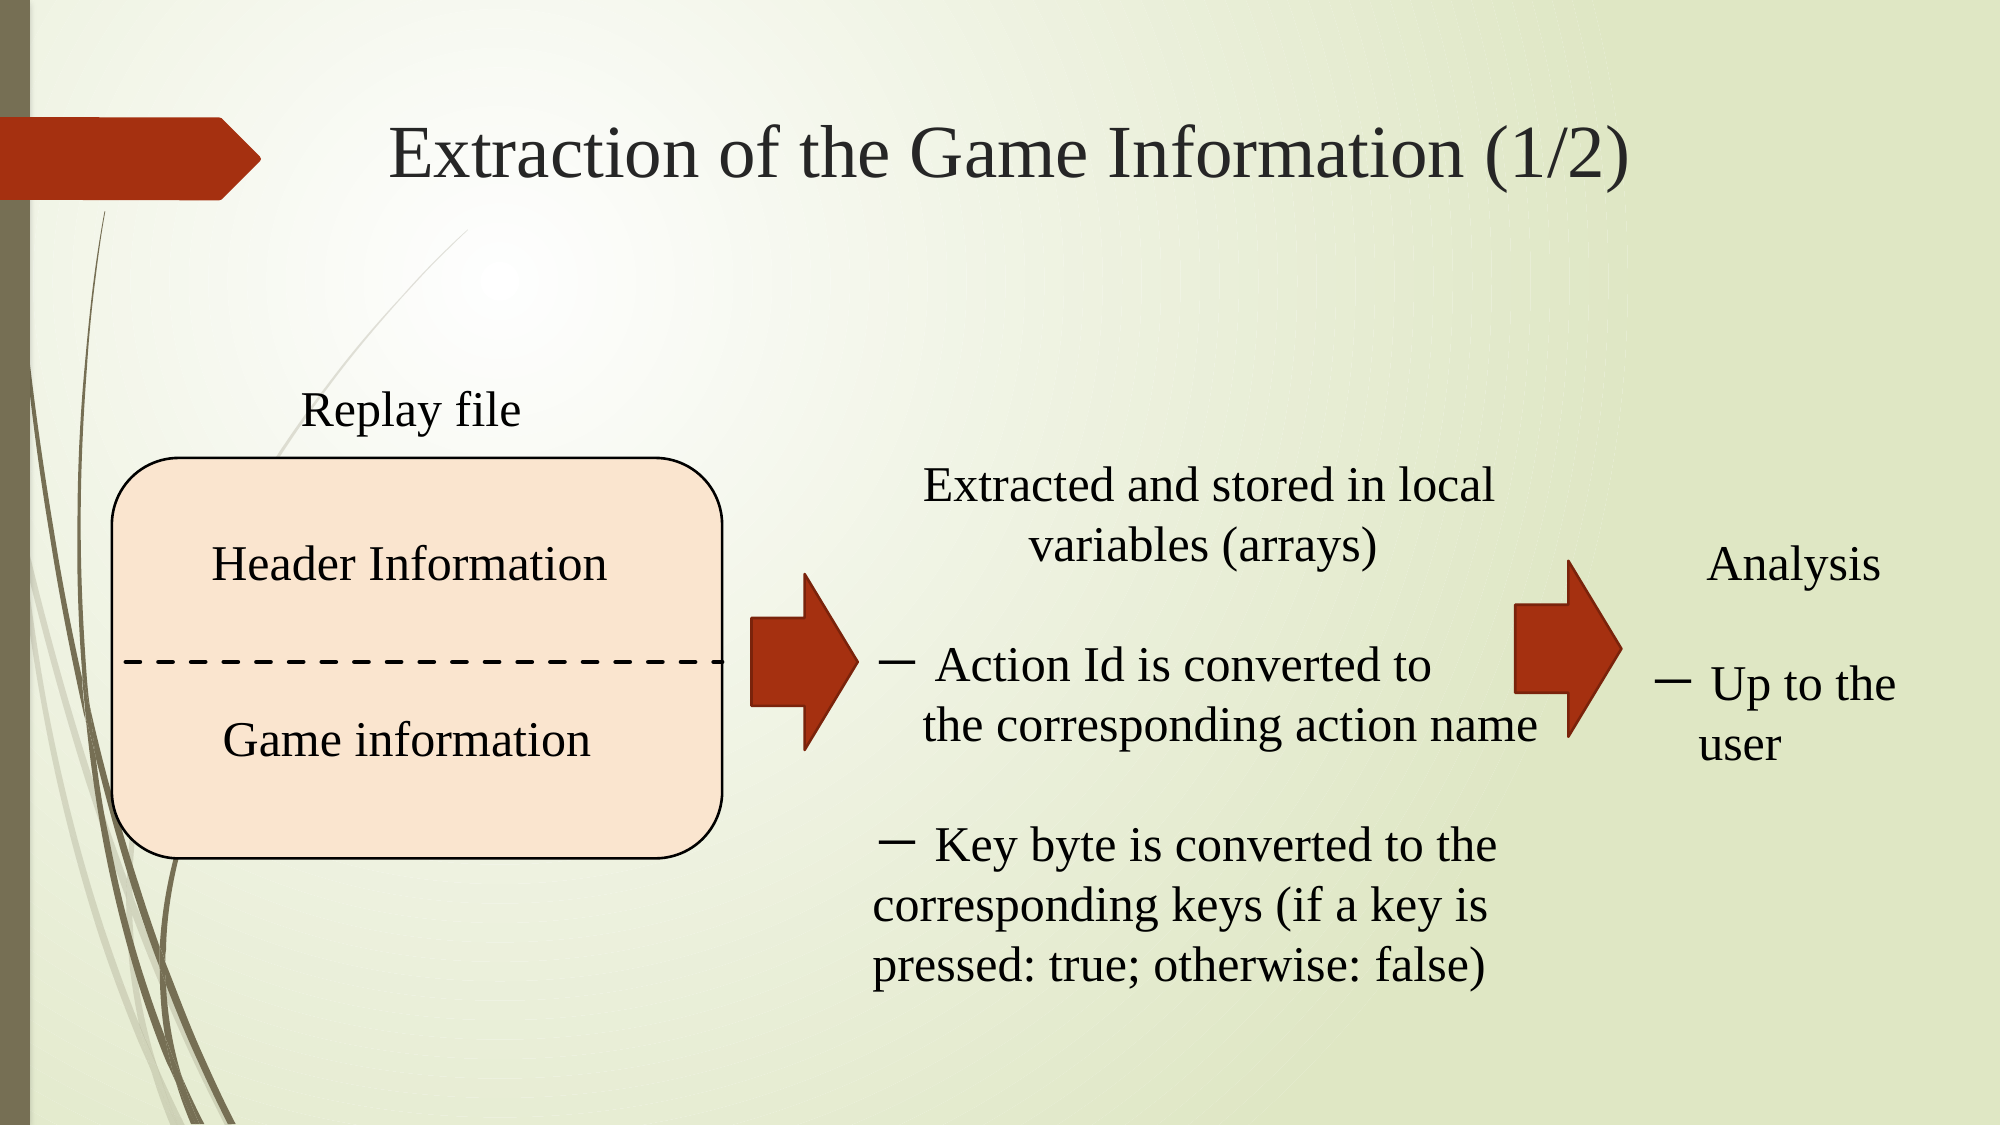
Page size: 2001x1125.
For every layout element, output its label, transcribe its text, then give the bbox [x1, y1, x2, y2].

title Extraction of the Game Information (1/2) [0, 95, 2000, 306]
text_box Extracted and stored in local variables (arrays) －Action Id is converted to the corresponding action name －Key byte is converted to the corresponding keys (if a key is pressed: true; otherwise: false) [857, 444, 1562, 999]
text_box Analysis －Up to the user [1633, 522, 1955, 778]
text_box [750, 572, 859, 752]
text_box [1513, 559, 1623, 738]
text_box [111, 368, 723, 859]
